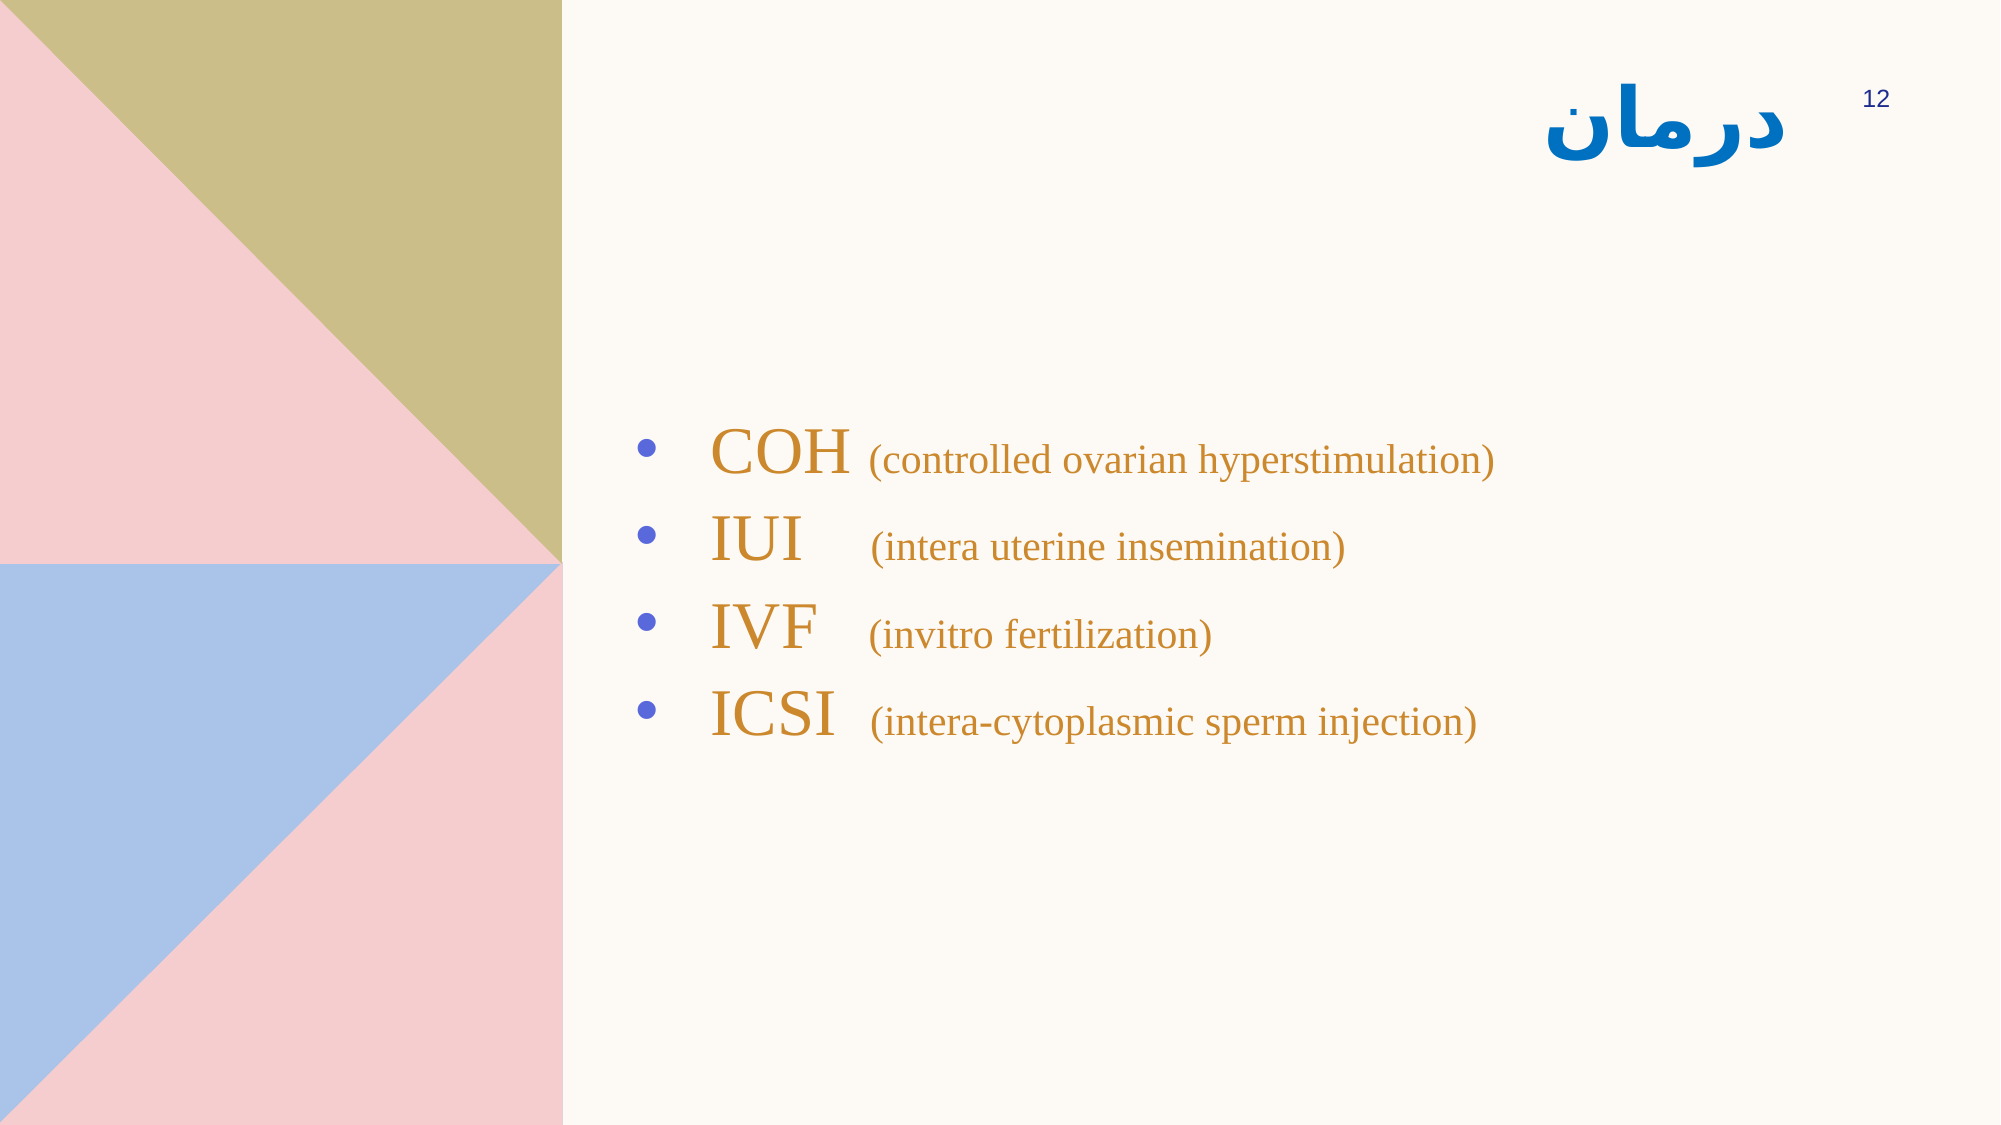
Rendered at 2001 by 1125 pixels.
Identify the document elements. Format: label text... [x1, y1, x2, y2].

title درمان [693, 56, 1803, 240]
slide_number 12 [1795, 75, 1958, 120]
list COH (controlled ovarian hyperstimulation) IUI (intera uterine insemination) IVF (invitro fertilization) ICSI (intera-cytoplasmic sperm injection) [620, 399, 1937, 972]
